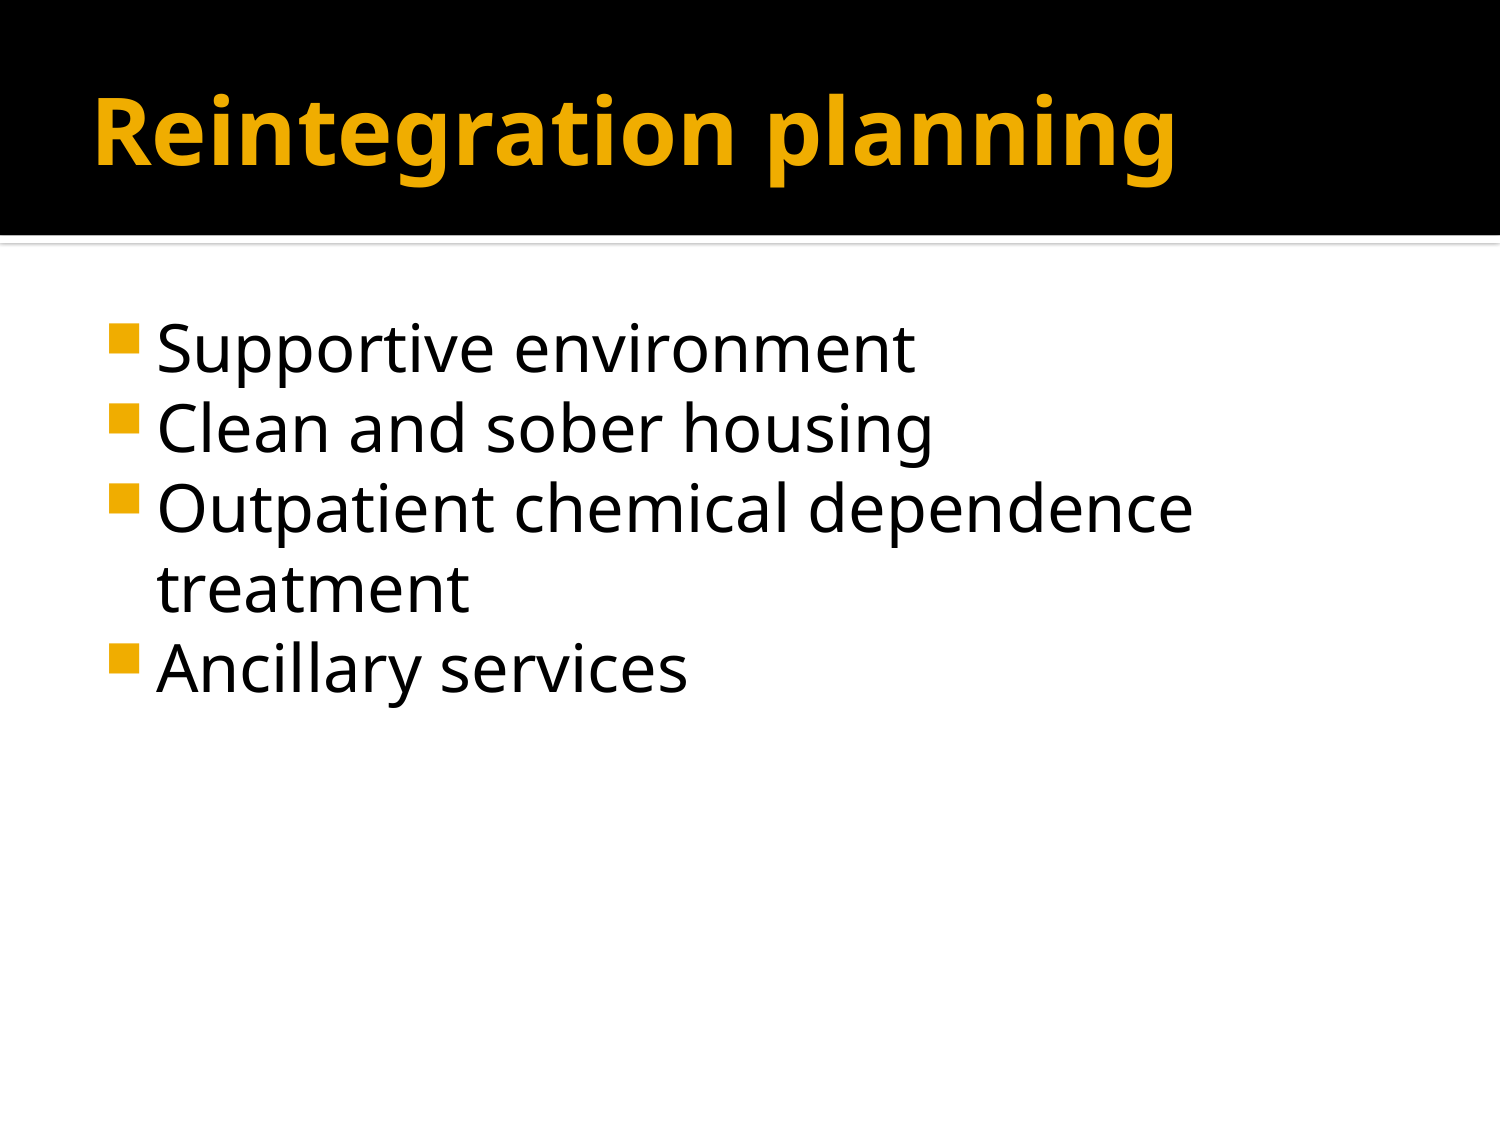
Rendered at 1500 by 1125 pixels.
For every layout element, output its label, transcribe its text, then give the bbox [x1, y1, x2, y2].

list Supportive environment Clean and sober housing Outpatient chemical dependence treatment Ancillary services [75, 291, 1425, 1050]
title Reintegration planning [75, 25, 1425, 231]
